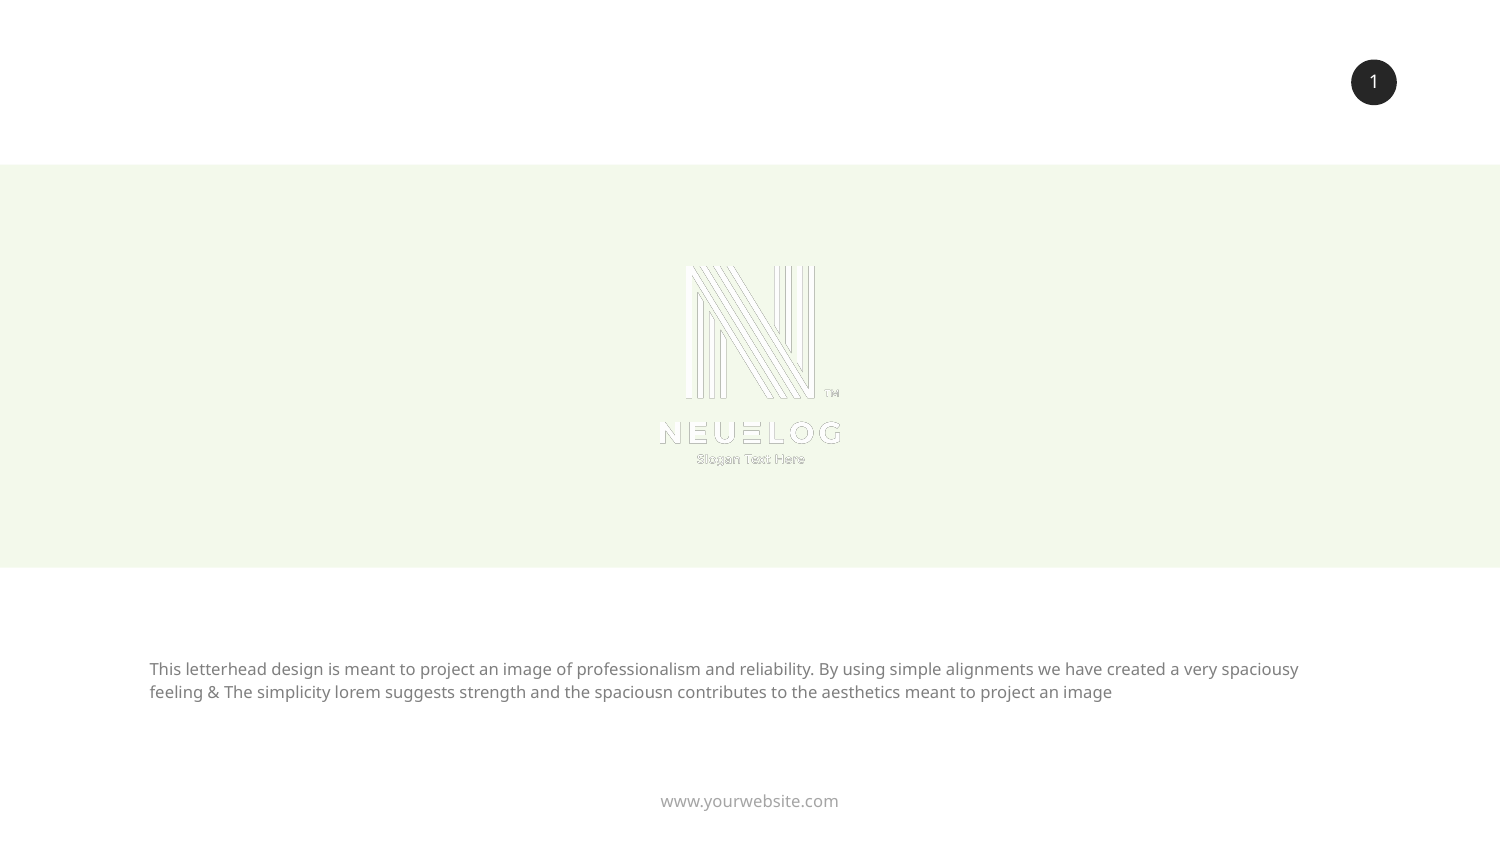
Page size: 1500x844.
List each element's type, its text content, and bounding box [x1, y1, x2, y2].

text_box This letterhead design is meant to project an image of professionalism and reliability. By using simple alignments we have created a very spaciousy feeling & The simplicity lorem suggests strength and the spaciousn contributes to the aesthetics meant to project an image [149, 642, 1351, 714]
footer www.yourwebsite.com [582, 778, 918, 824]
picture [0, 164, 1500, 568]
slide_number ‹#› [1353, 64, 1395, 102]
